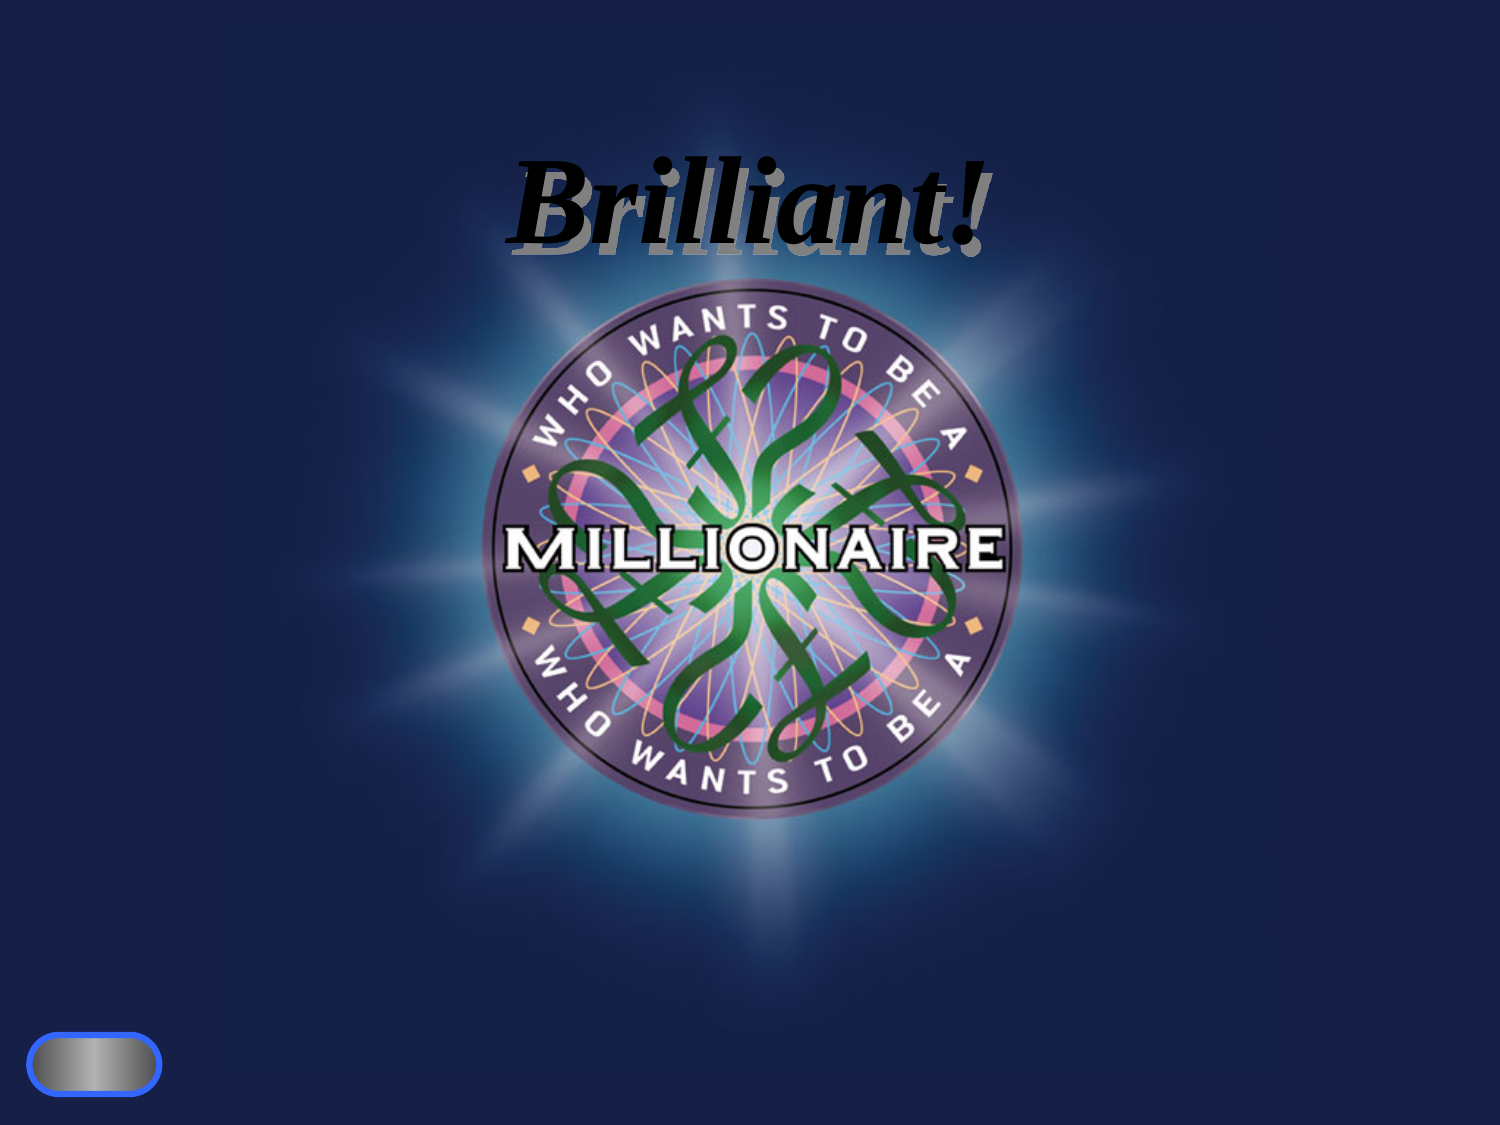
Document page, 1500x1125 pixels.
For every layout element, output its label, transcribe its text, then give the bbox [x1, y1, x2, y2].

title Brilliant! [112, 99, 1388, 288]
text_box [29, 1034, 160, 1094]
picture [0, 0, 1500, 1125]
